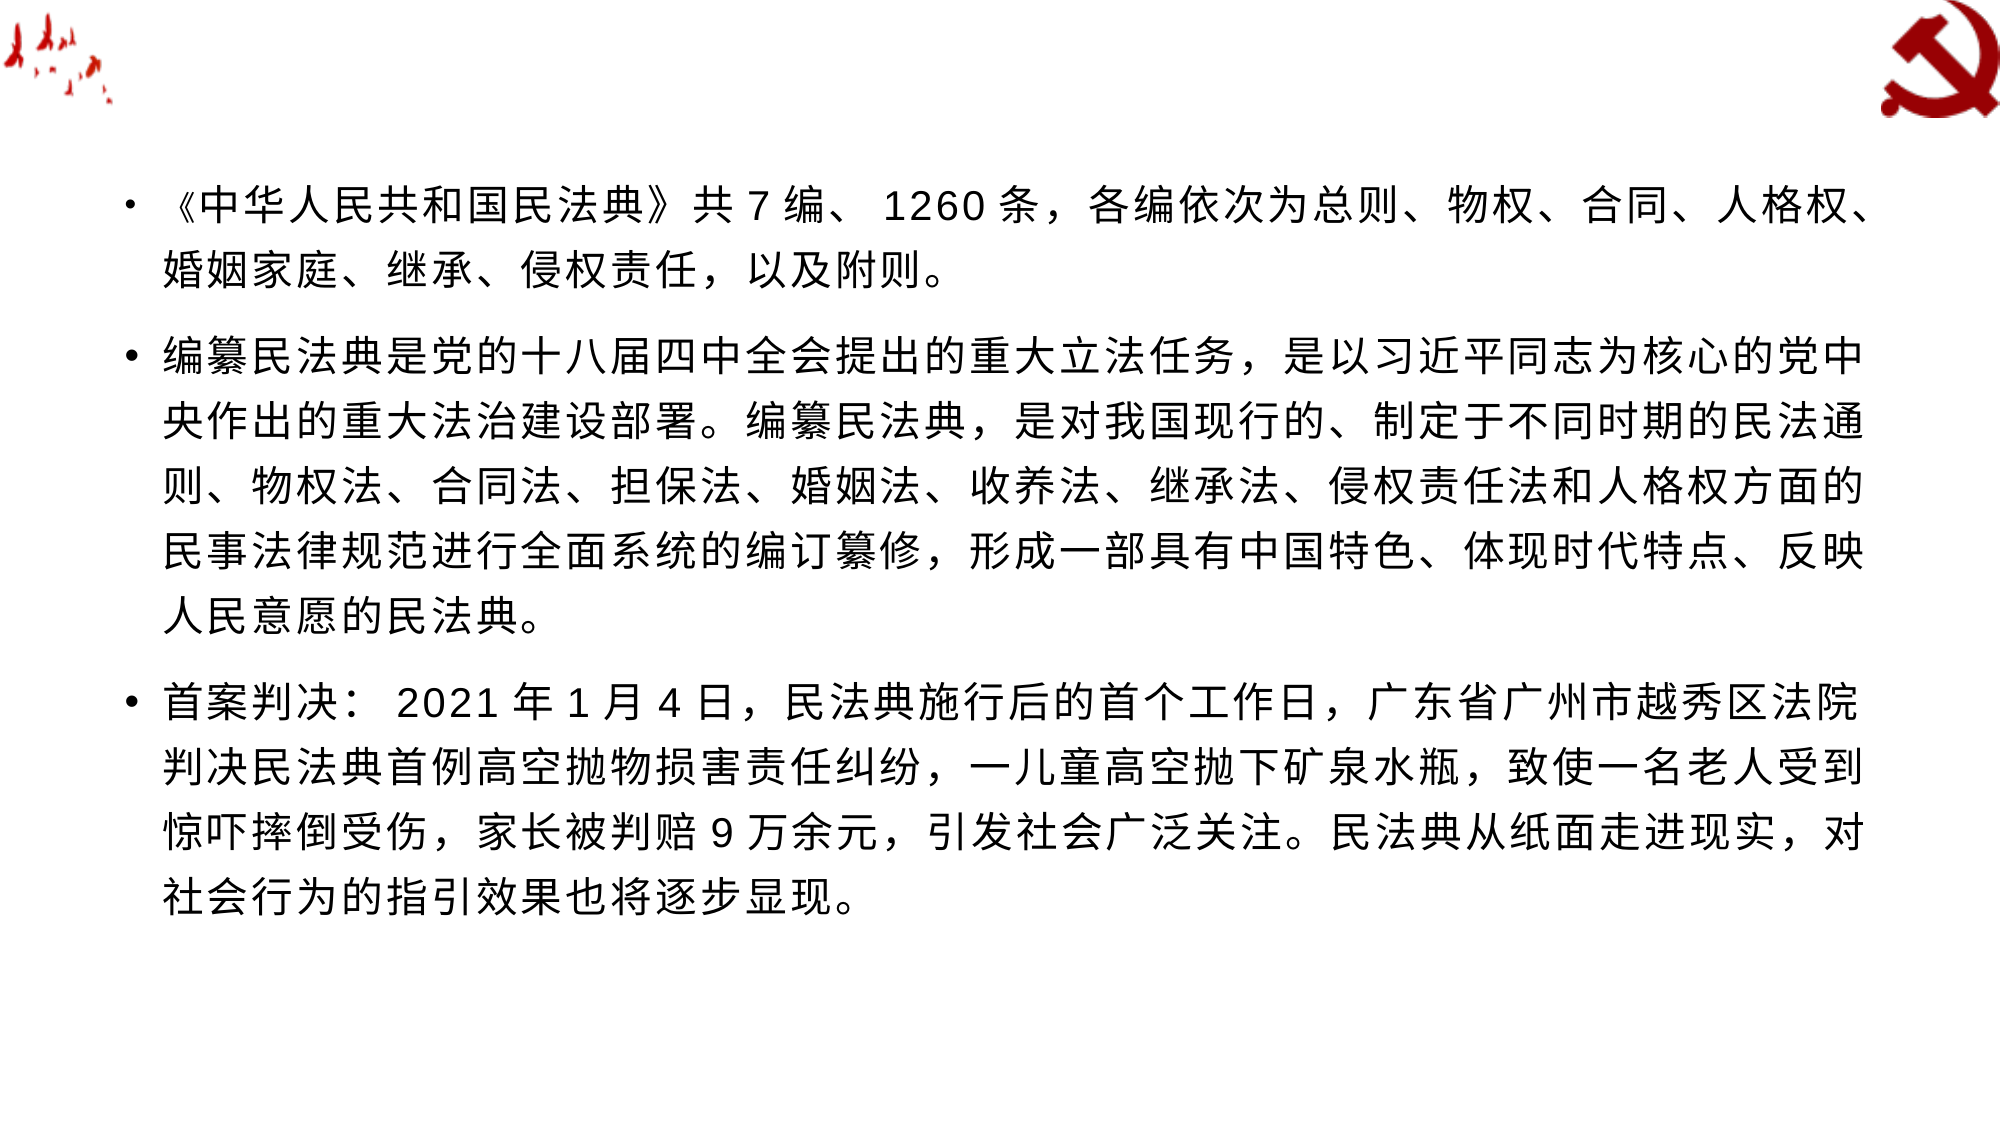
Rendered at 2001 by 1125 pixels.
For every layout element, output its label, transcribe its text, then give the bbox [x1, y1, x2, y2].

list 《中华人民共和国民法典》共7编、1260条，各编依次为总则、物权、合同、人格权、婚姻家庭、继承、侵权责任，以及附则。 编纂民法典是党的十八届四中全会提出的重大立法任务，是以习近平同志为核心的党中央作出的重大法治建设部署。编纂民法典，是对我国现行的、制定于不同时期的民法通则、物权法、合同法、担保法、婚姻法、收养法、继承法、侵权责任法和人格权方面的民事法律规范进行全面系统的编订纂修，形成一部具有中国特色、体现时代特点、反映人民意愿的民法典。 首案判决：2021年1月4日，民法典施行后的首个工作日，广东省广州市越秀区法院判决民法典首例高空抛物损害责任纠纷，一儿童高空抛下矿泉水瓶，致使一名老人受到惊吓摔倒受伤，家长被判赔9万余元，引发社会广泛关注。民法典从纸面走进现实，对社会行为的指引效果也将逐步显现。 [109, 156, 1891, 1041]
picture [0, 0, 119, 118]
picture [1881, 0, 2000, 118]
